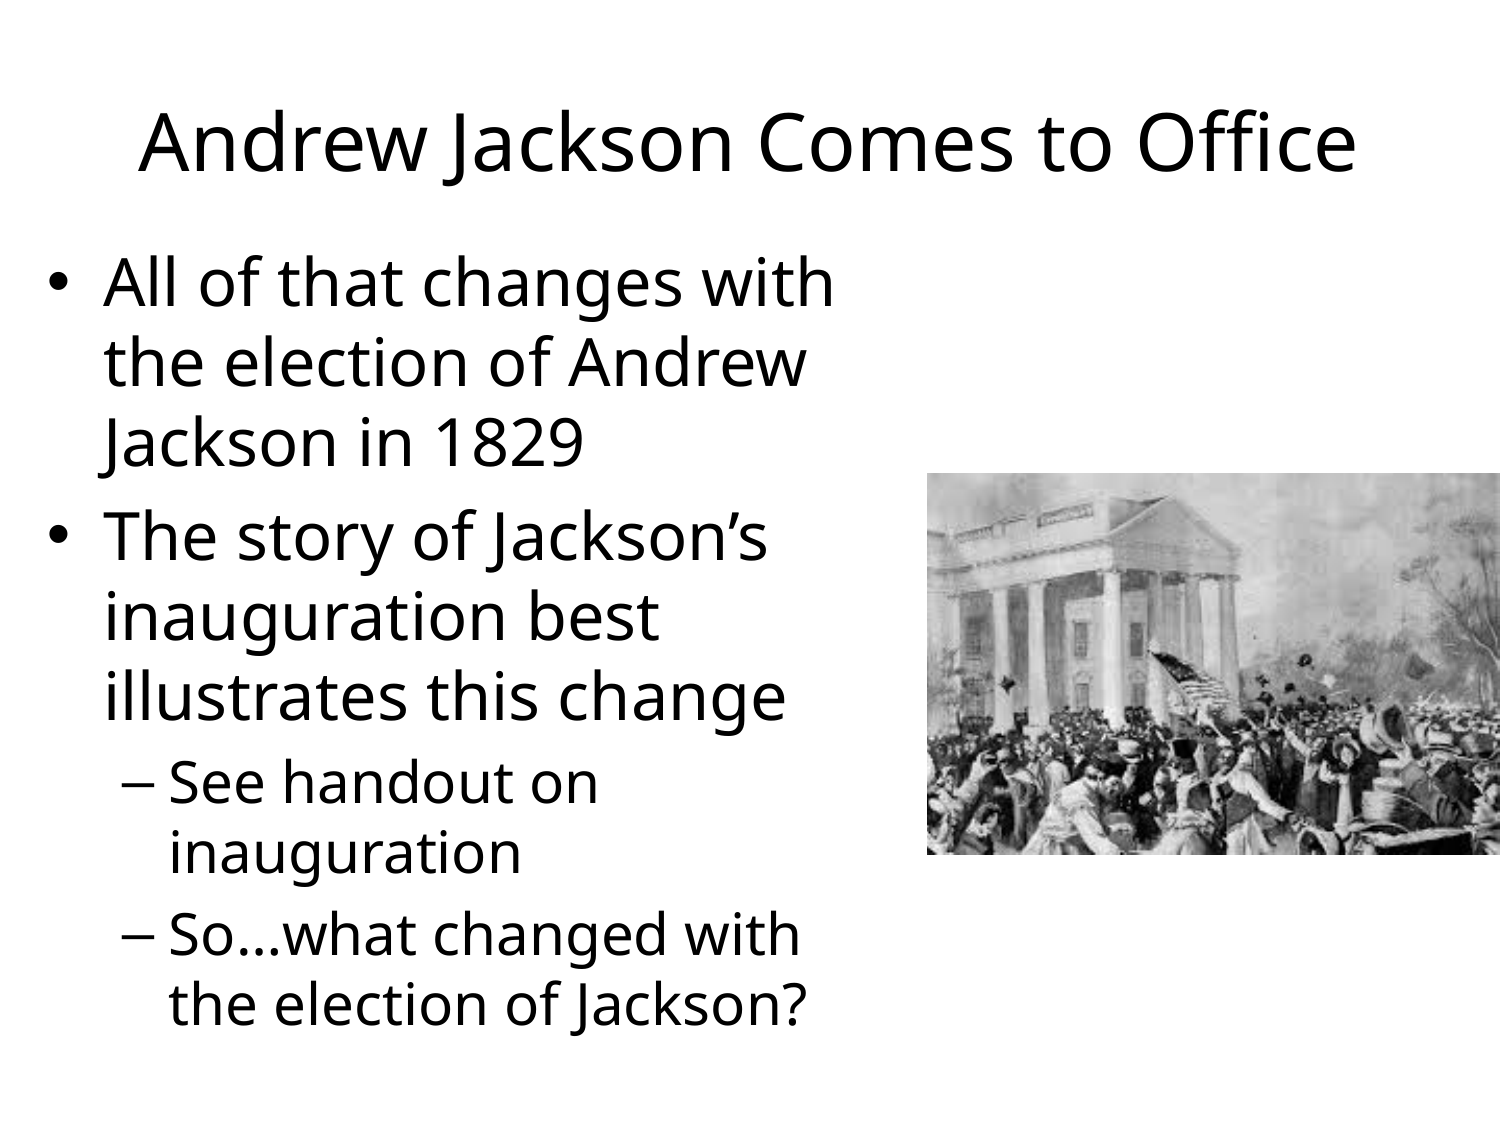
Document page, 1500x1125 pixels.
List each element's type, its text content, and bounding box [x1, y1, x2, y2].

picture [926, 473, 1500, 855]
list All of that changes with the election of Andrew Jackson in 1829 The story of Jackson’s inauguration best illustrates this change See handout on inauguration So…what changed with the election of Jackson? [31, 232, 893, 1125]
title Andrew Jackson Comes to Office [75, 45, 1425, 233]
